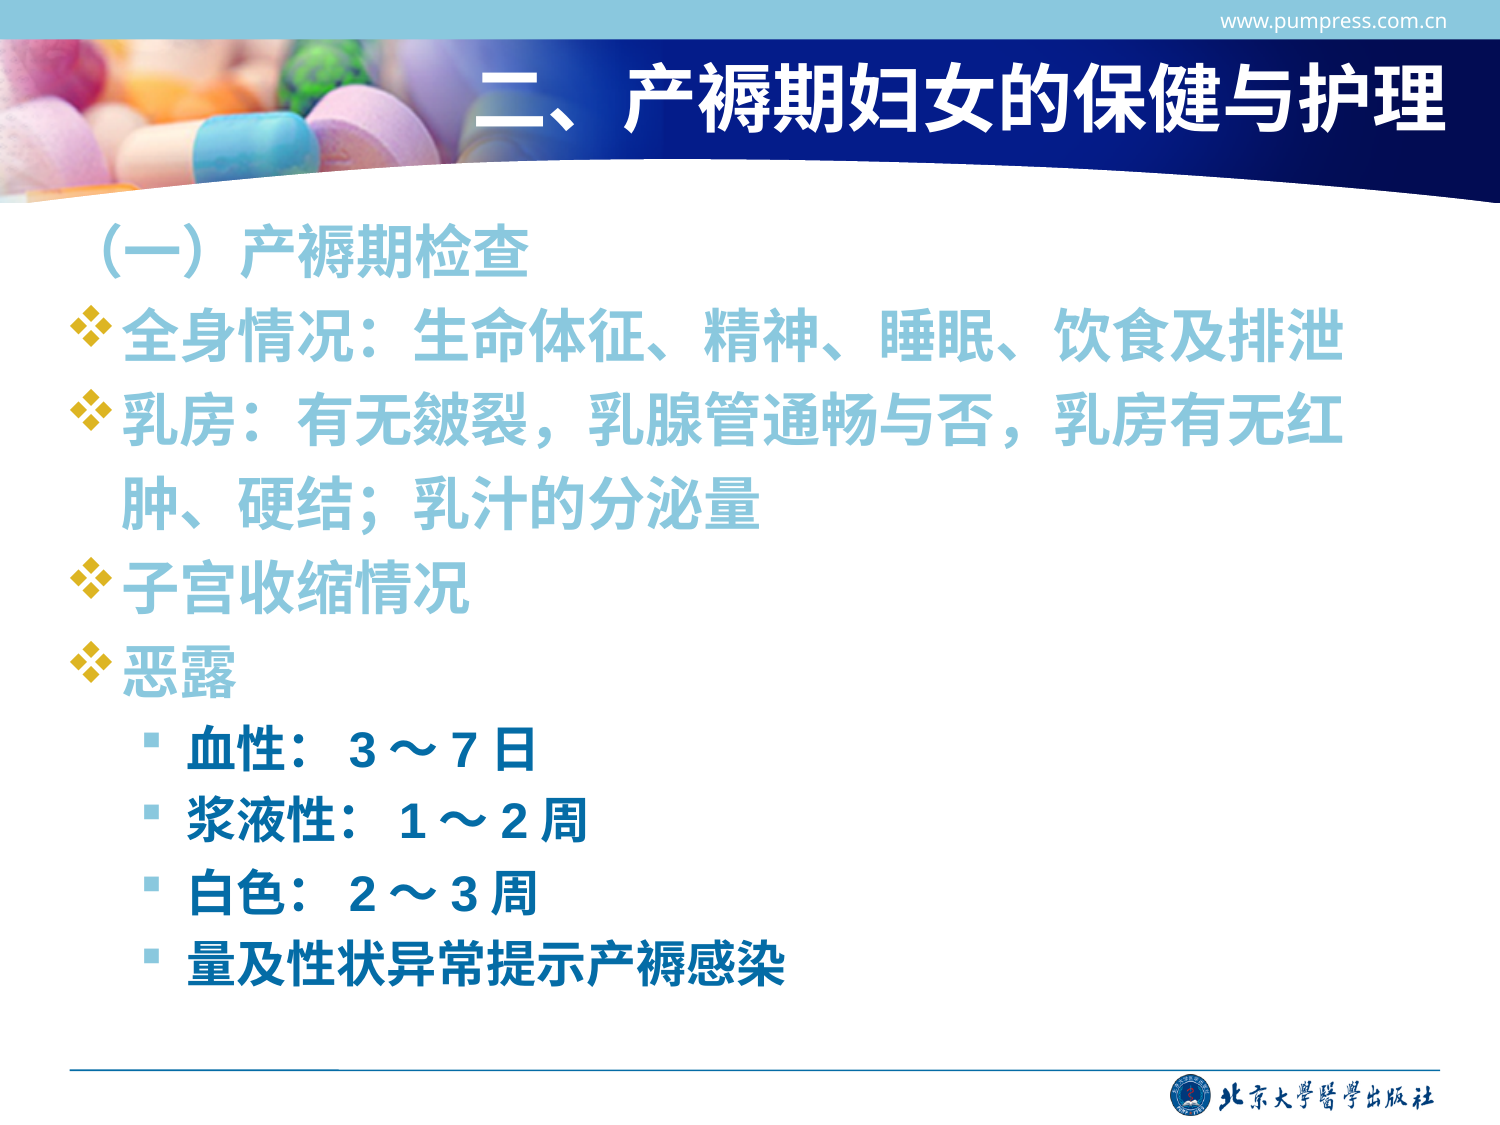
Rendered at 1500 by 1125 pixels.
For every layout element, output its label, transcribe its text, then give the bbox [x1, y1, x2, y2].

title 二、产褥期妇女的保健与护理 [137, 49, 1463, 143]
picture [1170, 1074, 1436, 1118]
picture [0, 40, 1500, 203]
list （一）产褥期检查 全身情况：生命体征、精神、睡眠、饮食及排泄 乳房：有无皴裂，乳腺管通畅与否，乳房有无红肿、硬结；乳汁的分泌量 子宫收缩情况 恶露 血性：3～7日 浆液性：1～2周 白色：2～3周 量及性状异常提示产褥感染 [49, 172, 1463, 1071]
slide_number www.pumpress.com.cn [1024, 0, 1463, 38]
